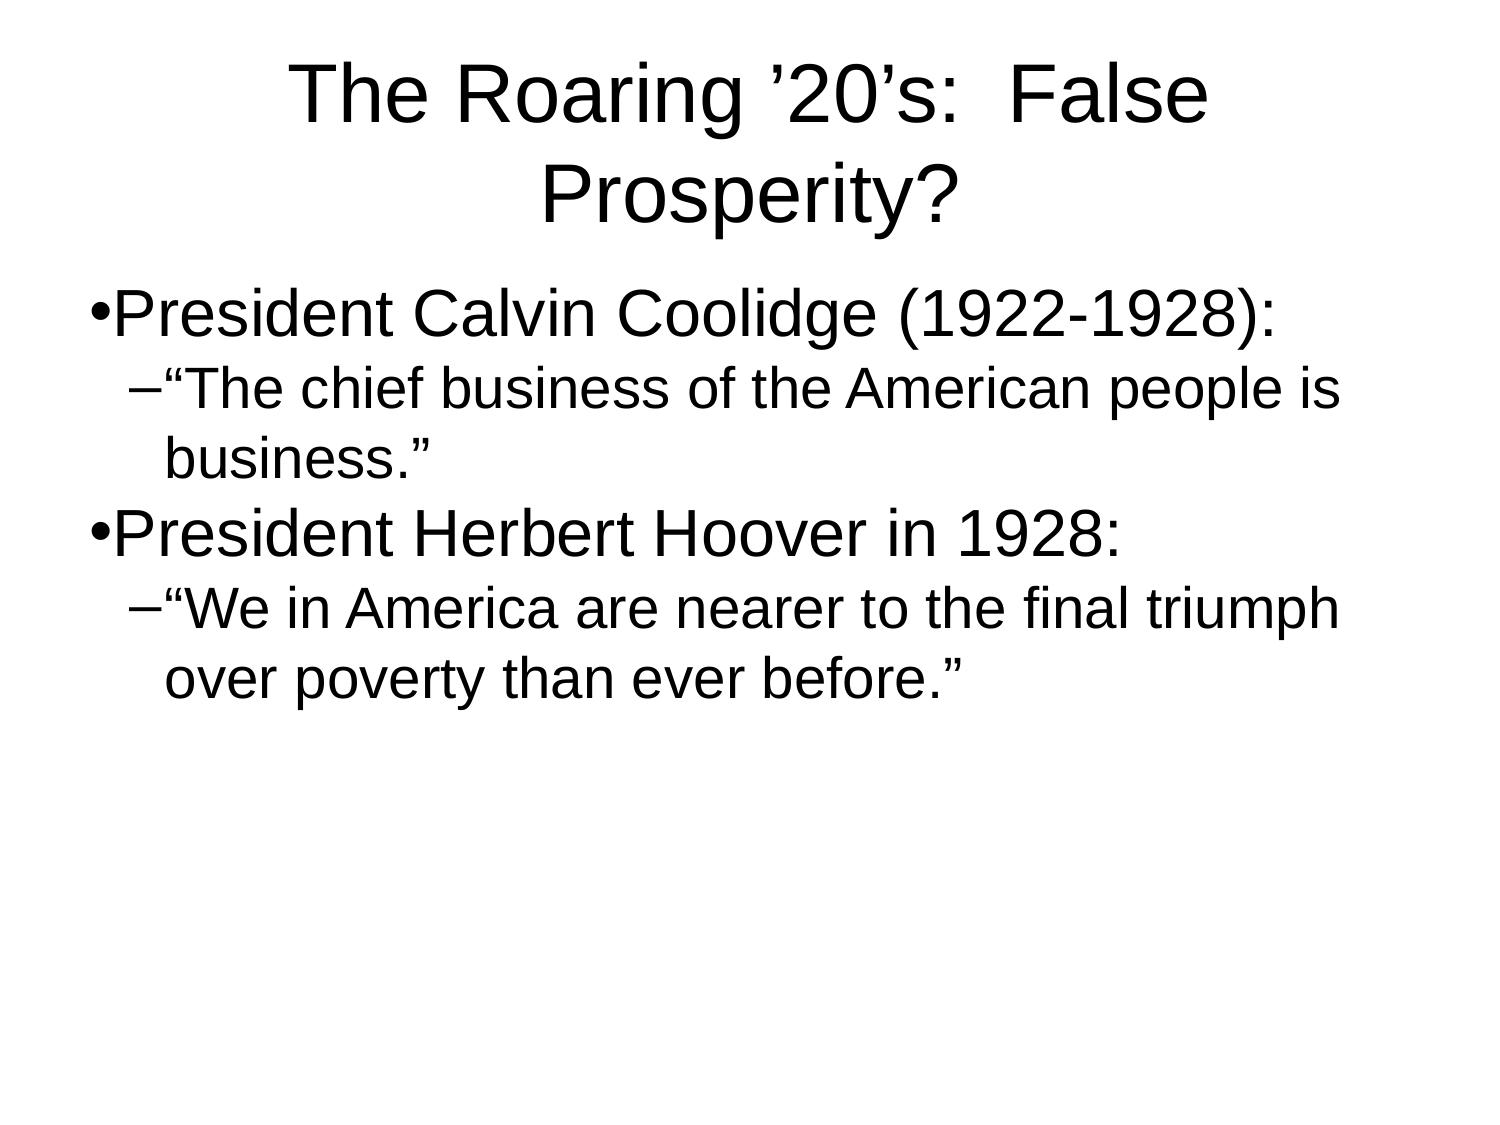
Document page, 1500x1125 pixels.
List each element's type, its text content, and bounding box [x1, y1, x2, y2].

text_box The Roaring ’20’s: False Prosperity? [74, 31, 1425, 247]
text_box President Calvin Coolidge (1922-1928): “The chief business of the American people is business.” President Herbert Hoover in 1928: “We in America are nearer to the final triumph over poverty than ever before.” [74, 262, 1425, 1005]
